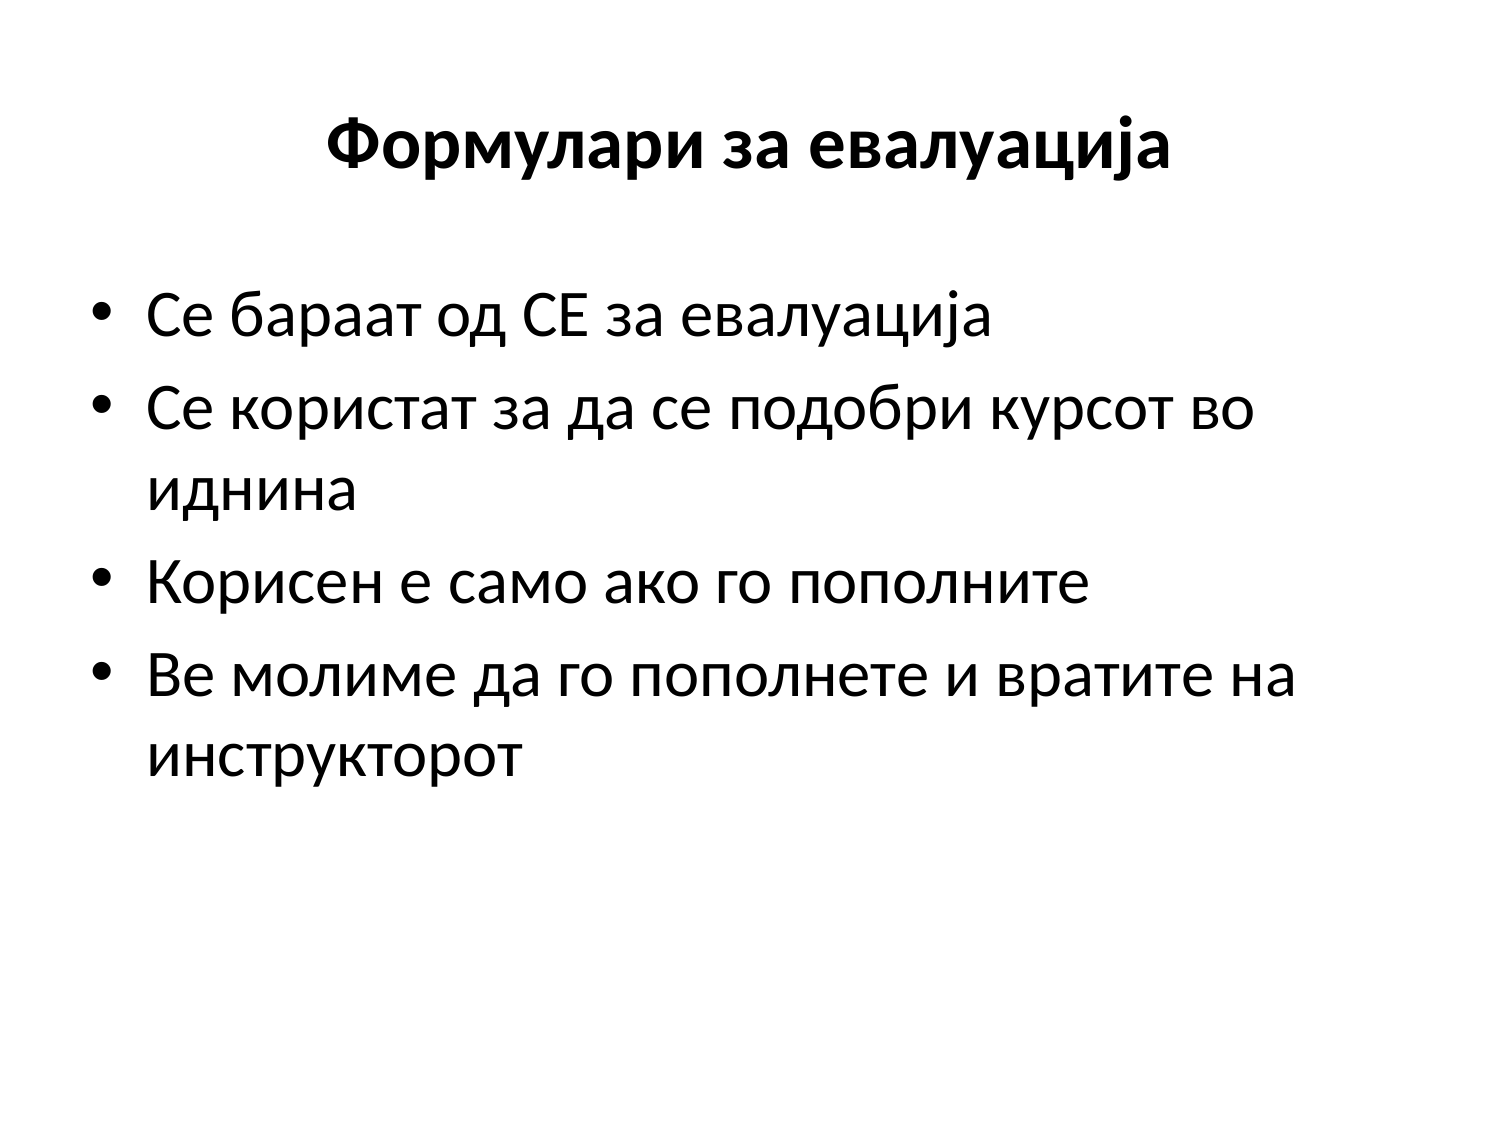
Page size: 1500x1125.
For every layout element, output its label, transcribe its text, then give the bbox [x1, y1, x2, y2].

title Формулари за евалуација [75, 45, 1425, 233]
list Се бараат од СЕ за евалуација Се користат за да се подобри курсот во иднина Корисен е само ако го пополните Ве молиме да го пополнете и вратите на инструкторот [75, 262, 1425, 1005]
